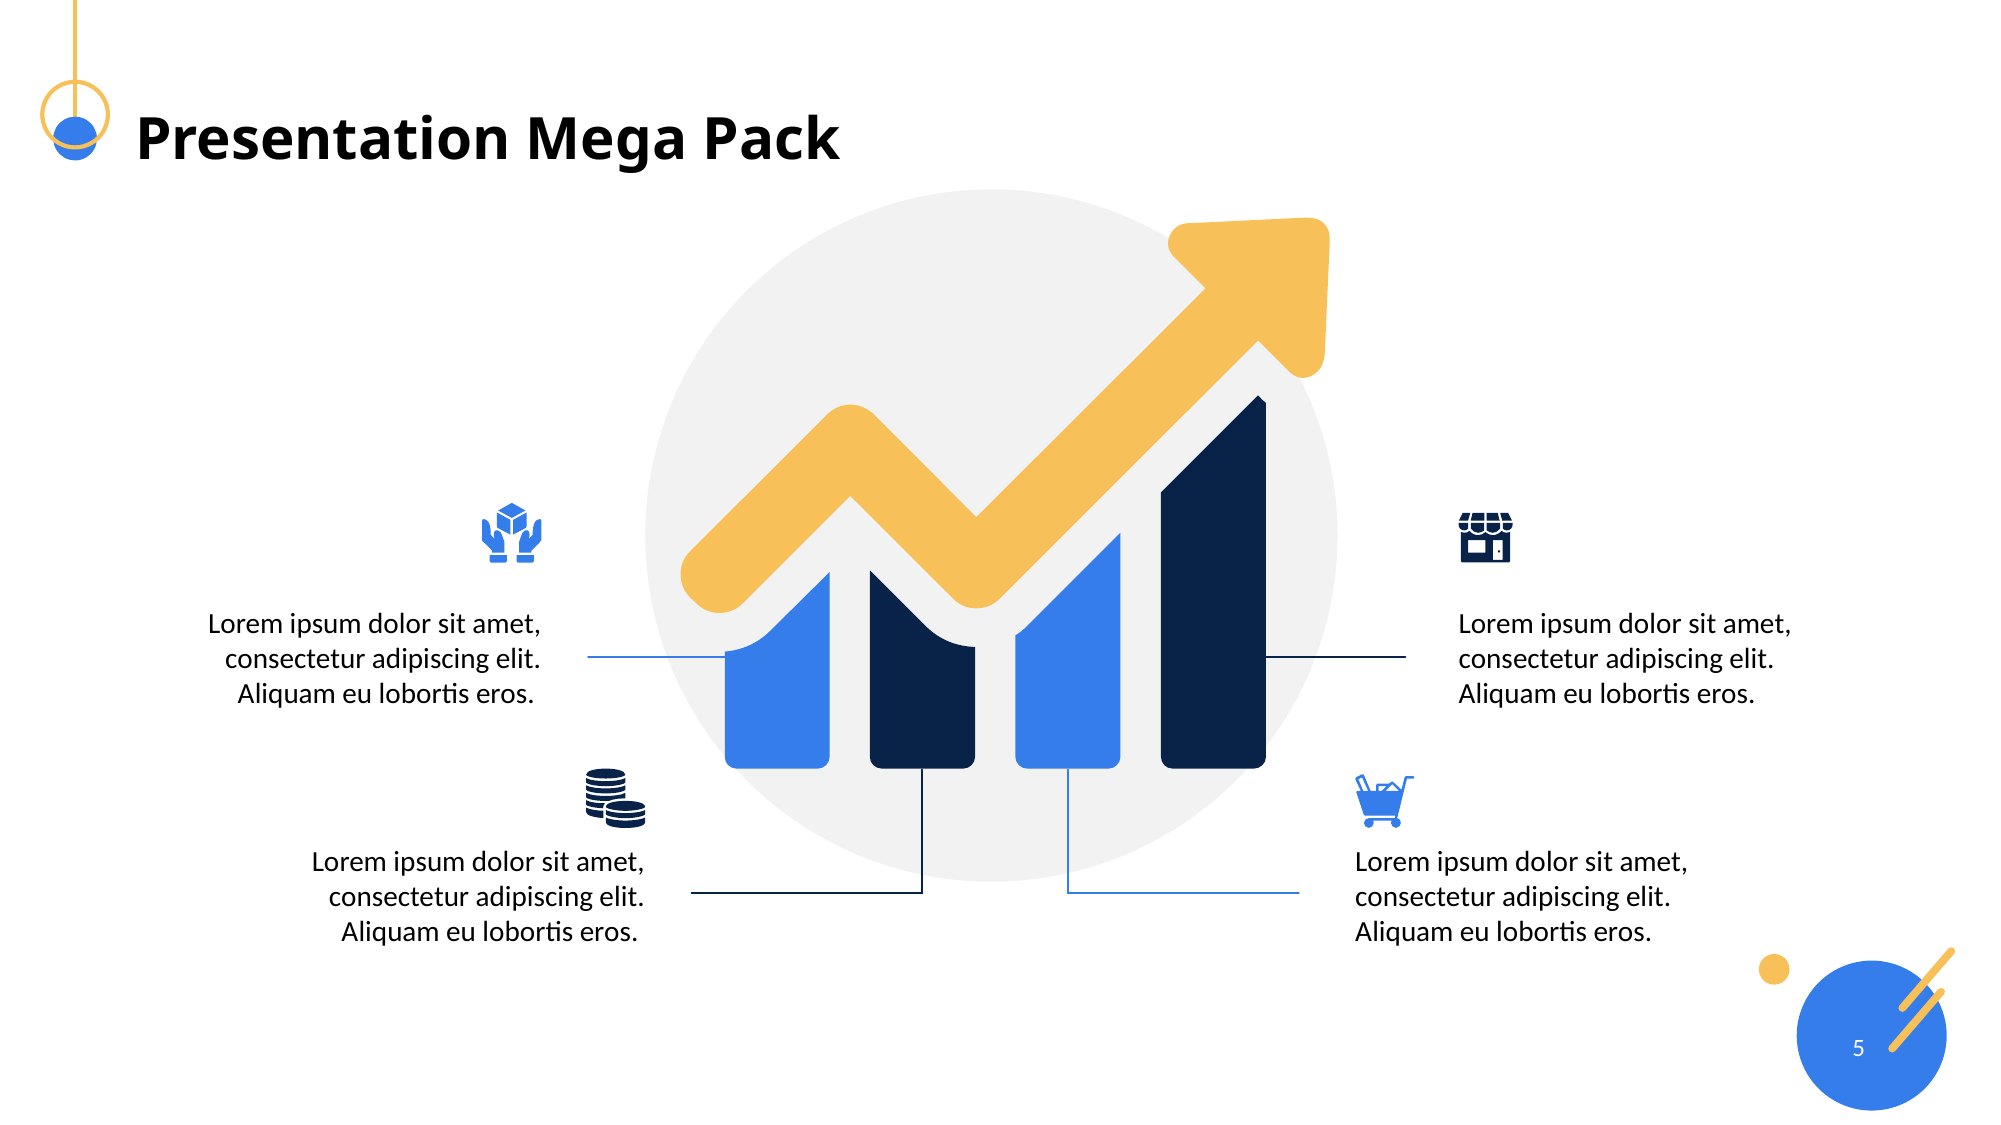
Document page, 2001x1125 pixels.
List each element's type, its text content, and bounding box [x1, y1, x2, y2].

text_box [1015, 532, 1121, 769]
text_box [691, 769, 923, 894]
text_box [1458, 512, 1513, 563]
slide_number 5 [1430, 1016, 1881, 1077]
text_box Lorem ipsum dolor sit amet, consectetur adipiscing elit. Aliquam eu lobortis eros. [197, 604, 542, 710]
text_box Lorem ipsum dolor sit amet, consectetur adipiscing elit. Aliquam eu lobortis eros. [1355, 842, 1700, 948]
text_box [644, 188, 1339, 883]
title Presentation Mega Pack [119, 76, 1881, 204]
text_box [724, 572, 830, 769]
text_box [1355, 774, 1415, 828]
text_box [869, 570, 976, 769]
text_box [1067, 769, 1299, 894]
text_box [1160, 395, 1266, 769]
text_box Lorem ipsum dolor sit amet, consectetur adipiscing elit. Aliquam eu lobortis eros. [301, 842, 646, 948]
text_box Lorem ipsum dolor sit amet, consectetur adipiscing elit. Aliquam eu lobortis eros. [1458, 604, 1803, 710]
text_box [482, 503, 542, 563]
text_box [586, 768, 646, 828]
text_box [680, 217, 1330, 613]
